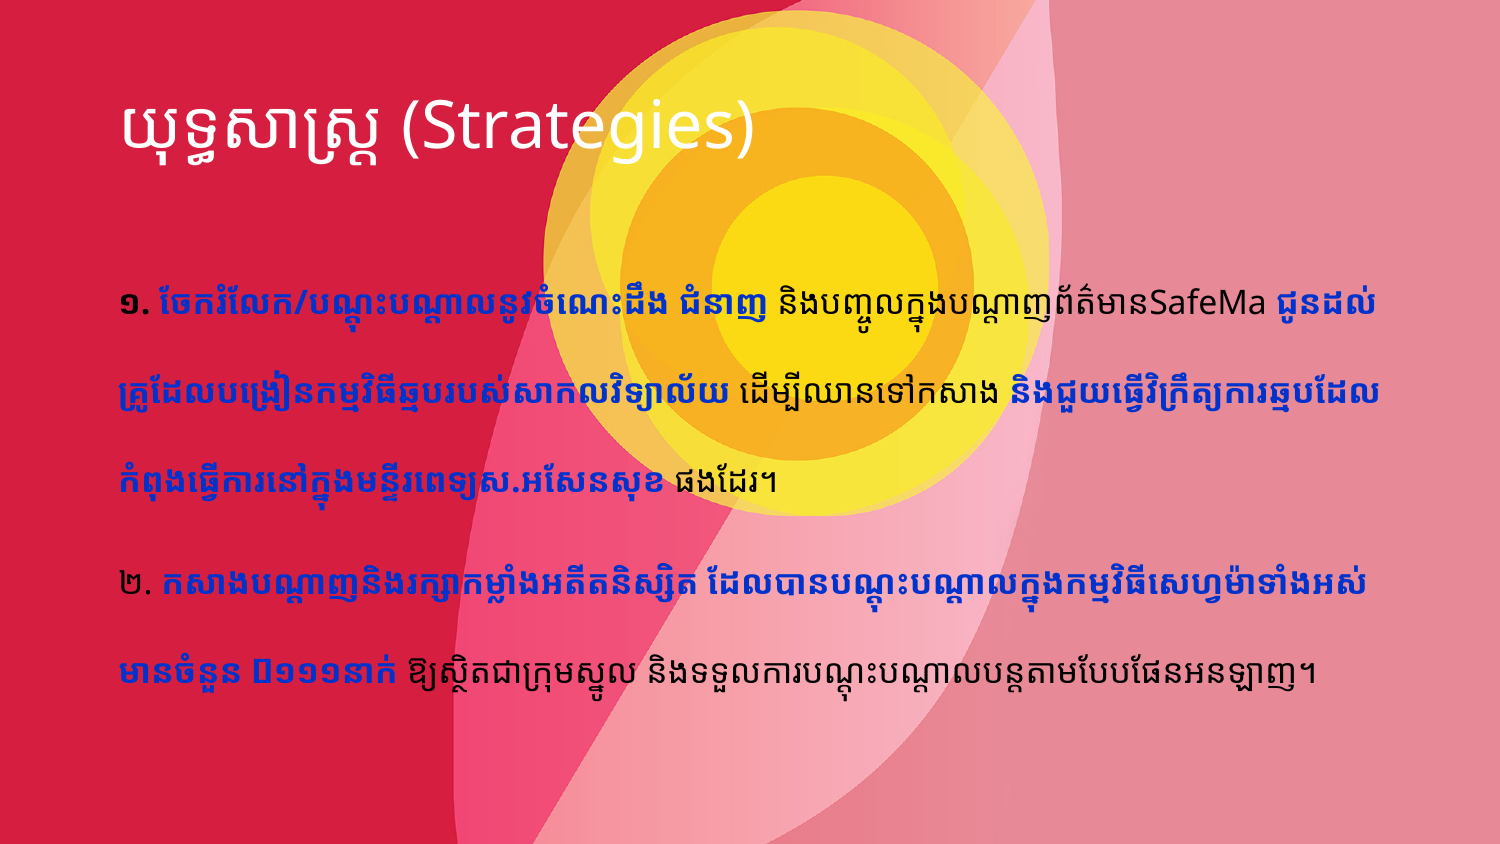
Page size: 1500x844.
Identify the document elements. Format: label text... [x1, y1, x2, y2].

list ១. ចែករំលែក/បណ្តុះបណ្តាលនូវចំណេះដឹង ជំនាញ និងបញ្ចូលក្នុងបណ្តាញព័ត៌មានSafeMa ជូនដល់គ្រូដែលបង្រៀនកម្មវិធីឆ្មបរបស់សាកលវិទ្យាល័យ ដើម្បីឈានទៅកសាង និងជួយធ្វើវិក្រឹត្យការឆ្មបដែលកំពុងធ្វើការនៅក្នុងមន្ទីរពេទ្យស.អសែនសុខ ផងដែរ។ ២. កសាងបណ្តាញនិងរក្សាកម្លាំងអតីតនិស្សិត ដែលបានបណ្តុះបណ្តាលក្នុងកម្មវិធីសេហ្វម៉ាទាំងអស់មានចំនួន ១១១នាក់ ឱ្យស្ថិតជាក្រុមស្នូល និងទទួលការបណ្តុះបណ្តាលបន្តតាមបែបផែនអនឡាញ។ [103, 224, 1412, 760]
picture [0, 0, 1500, 844]
title យុទ្ធសាស្ត្រ (Strategies) [103, 44, 1397, 208]
